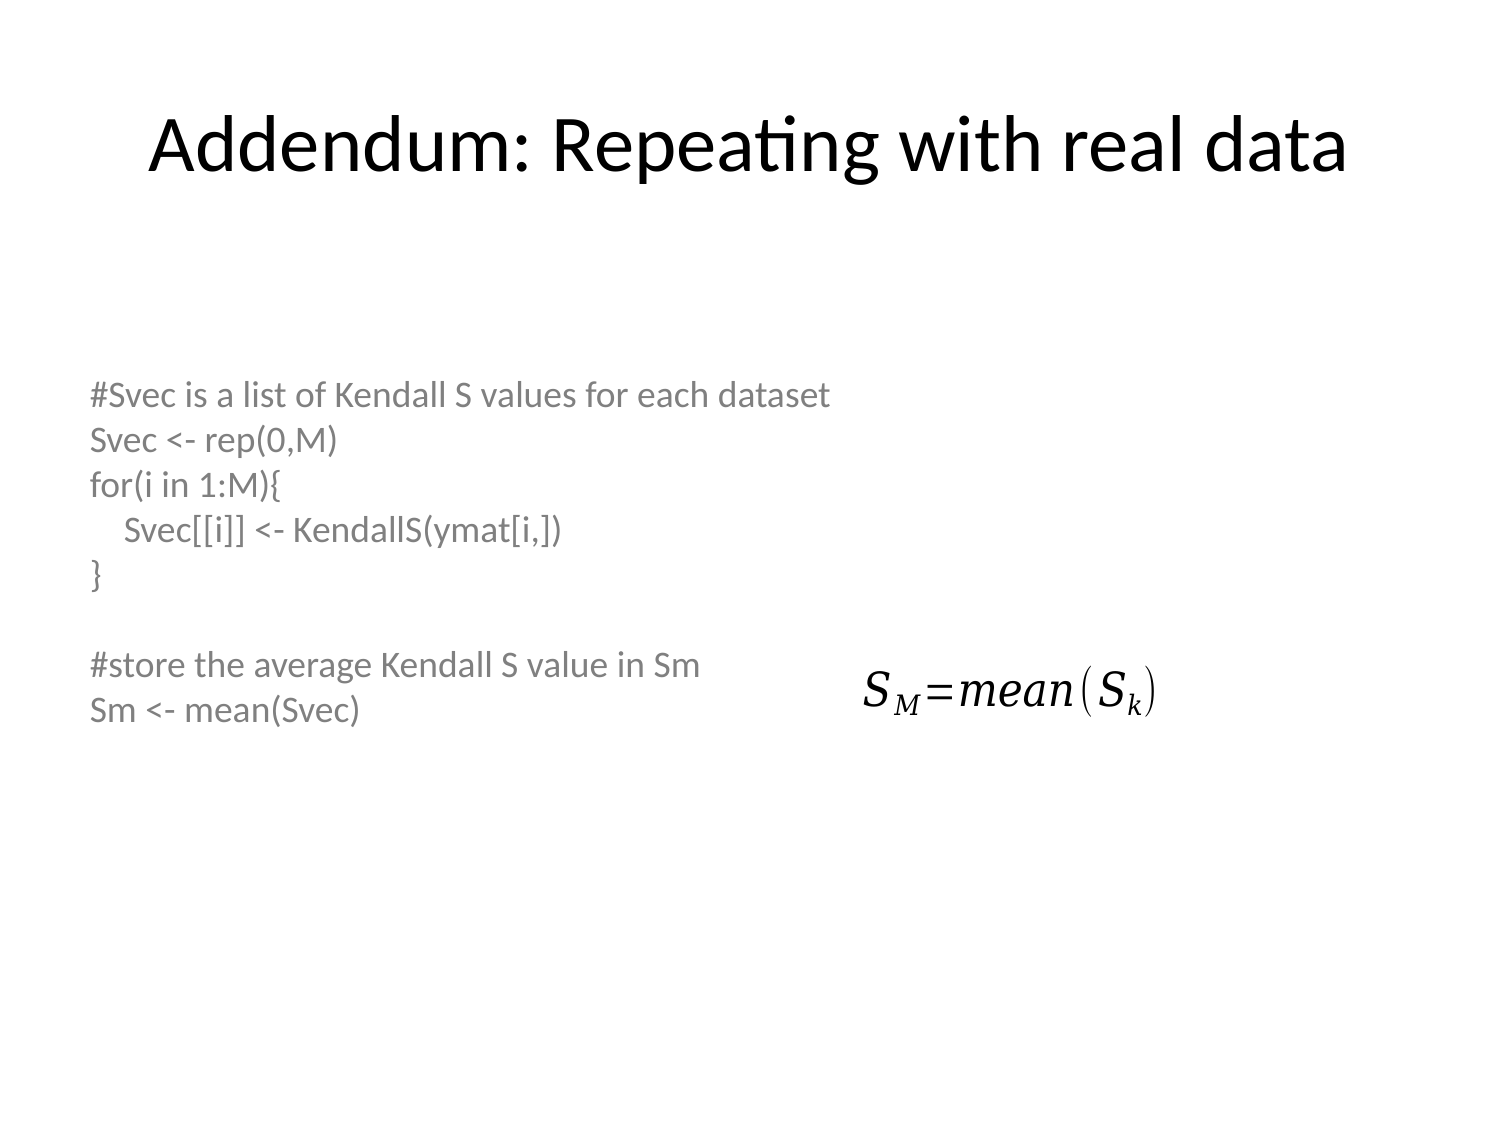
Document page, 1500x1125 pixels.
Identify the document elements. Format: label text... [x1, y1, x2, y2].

text_box #Svec is a list of Kendall S values for each dataset Svec <- rep(0,M) for(i in 1:M){ Svec[[i]] <- KendallS(ymat[i,]) } #store the average Kendall S value in Sm Sm <- mean(Svec) [75, 362, 1375, 783]
title Addendum: Repeating with real data [75, 45, 1425, 233]
